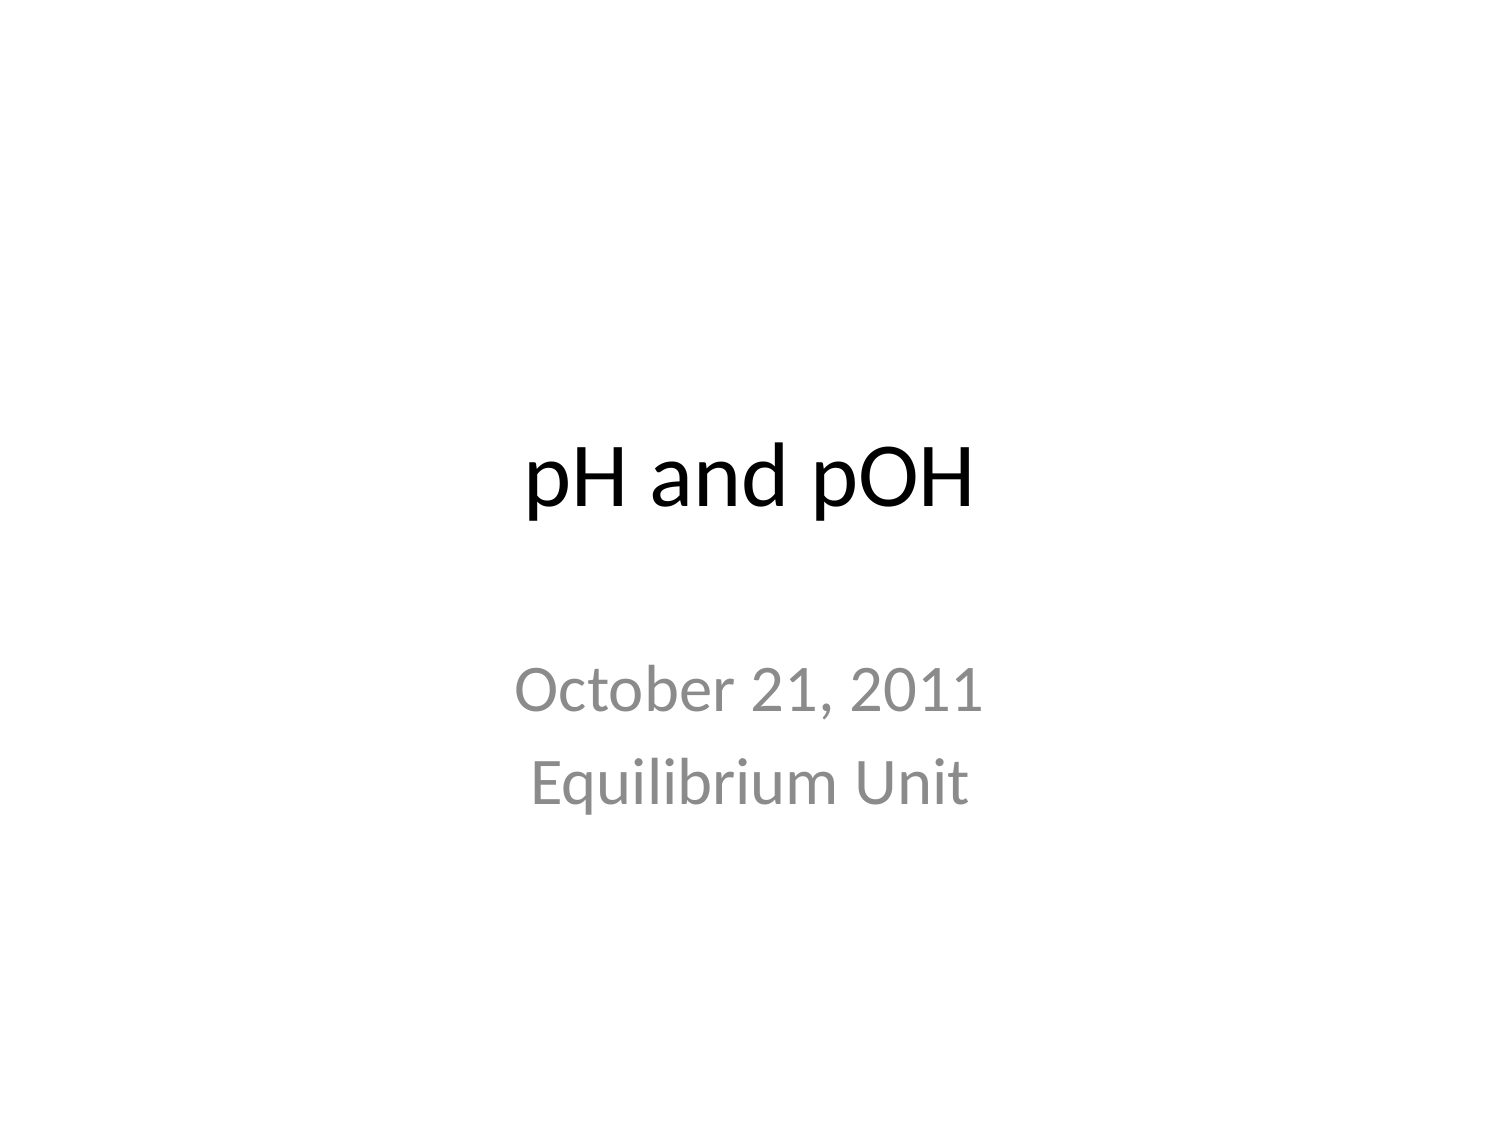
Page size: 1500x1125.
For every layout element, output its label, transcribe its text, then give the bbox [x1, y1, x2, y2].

subtitle October 21, 2011 Equilibrium Unit [225, 637, 1275, 925]
title pH and pOH [112, 349, 1388, 591]
